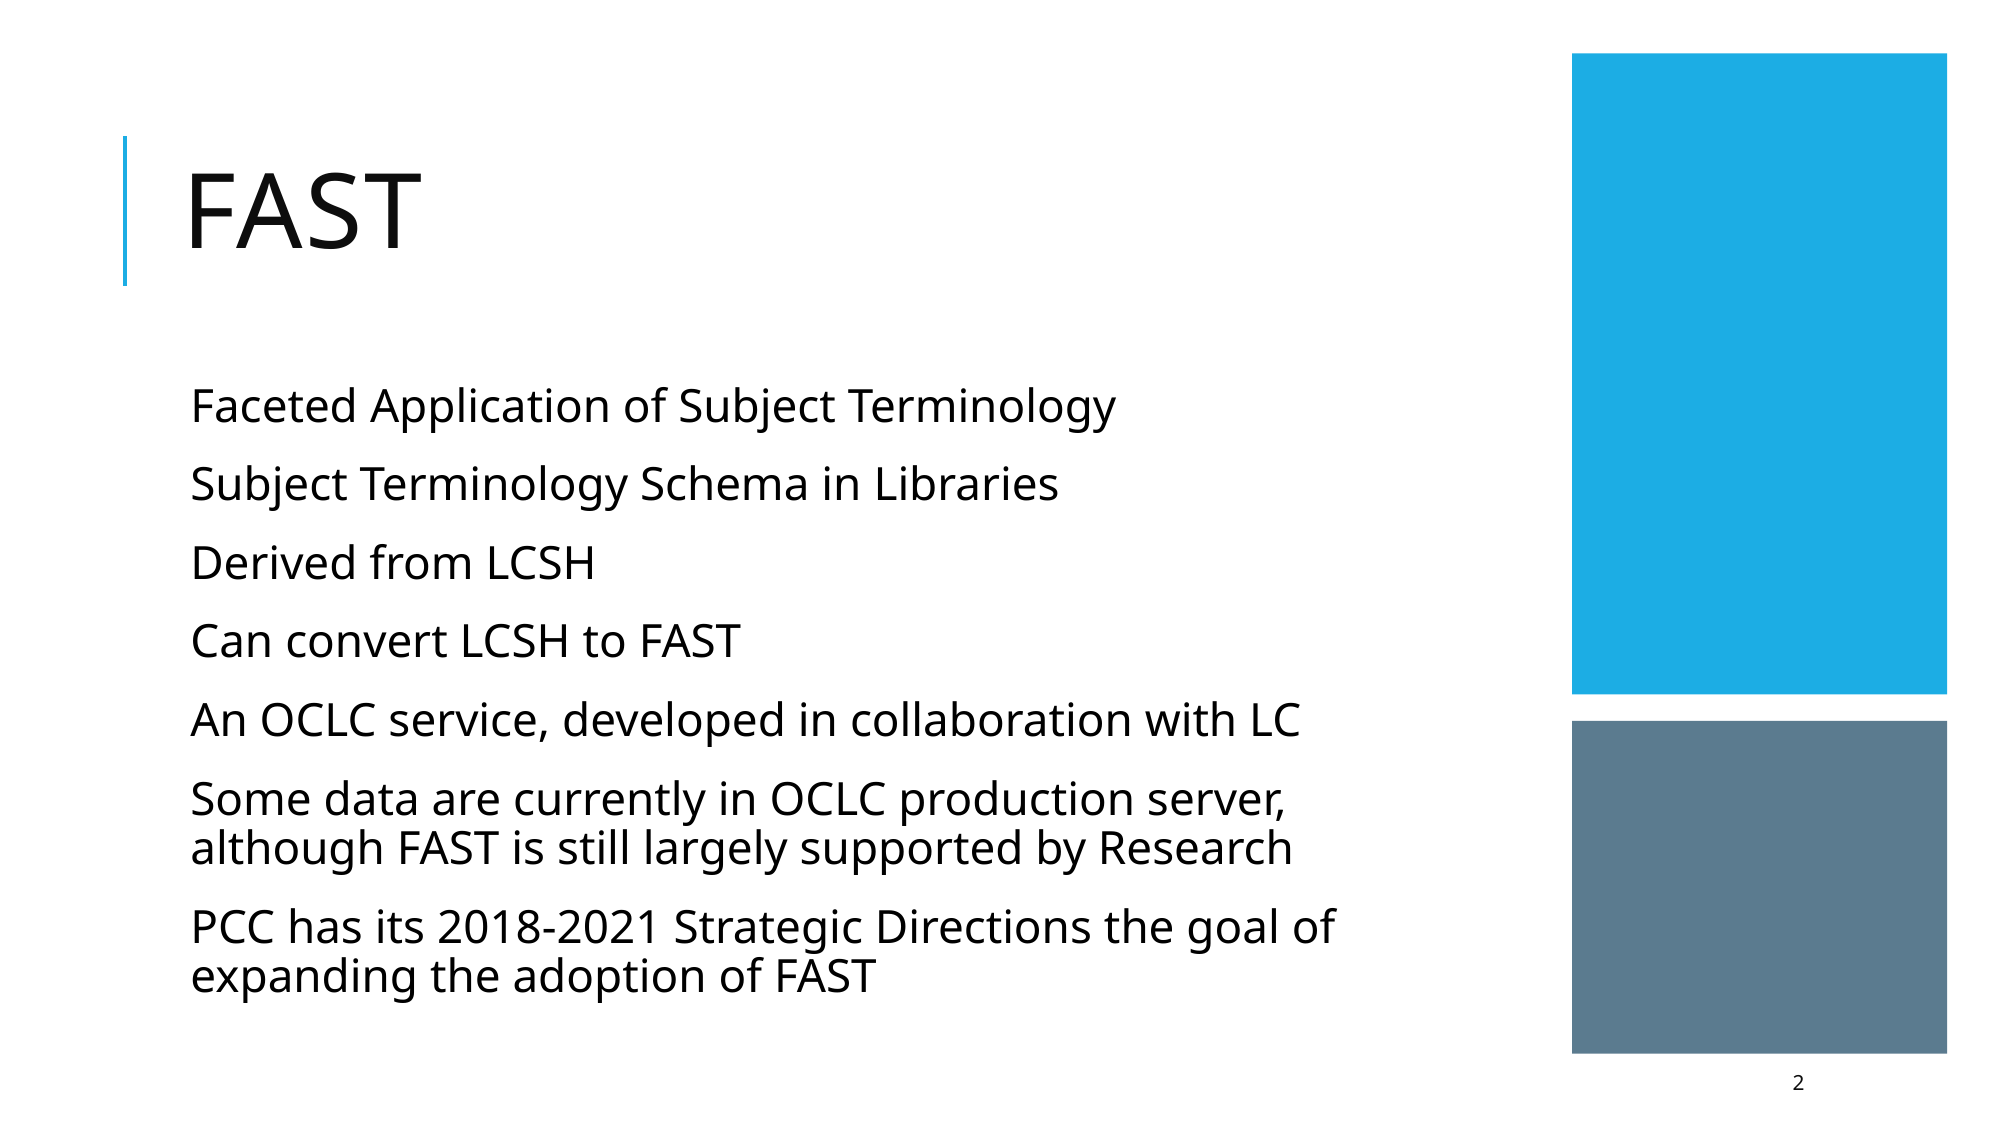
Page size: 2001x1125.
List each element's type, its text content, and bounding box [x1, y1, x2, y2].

text_box [1571, 52, 1948, 696]
slide_number 2 [1777, 1061, 1938, 1107]
title FAST [168, 96, 1484, 342]
text_box [1571, 720, 1948, 1055]
list Faceted Application of Subject Terminology Subject Terminology Schema in Libraries Derived from LCSH Can convert LCSH to FAST An OCLC service, developed in collaboration with LC Some data are currently in OCLC production server, although FAST is still largely supported by Research PCC has its 2018-2021 Strategic Directions the goal of expanding the adoption of FAST [168, 375, 1484, 1035]
